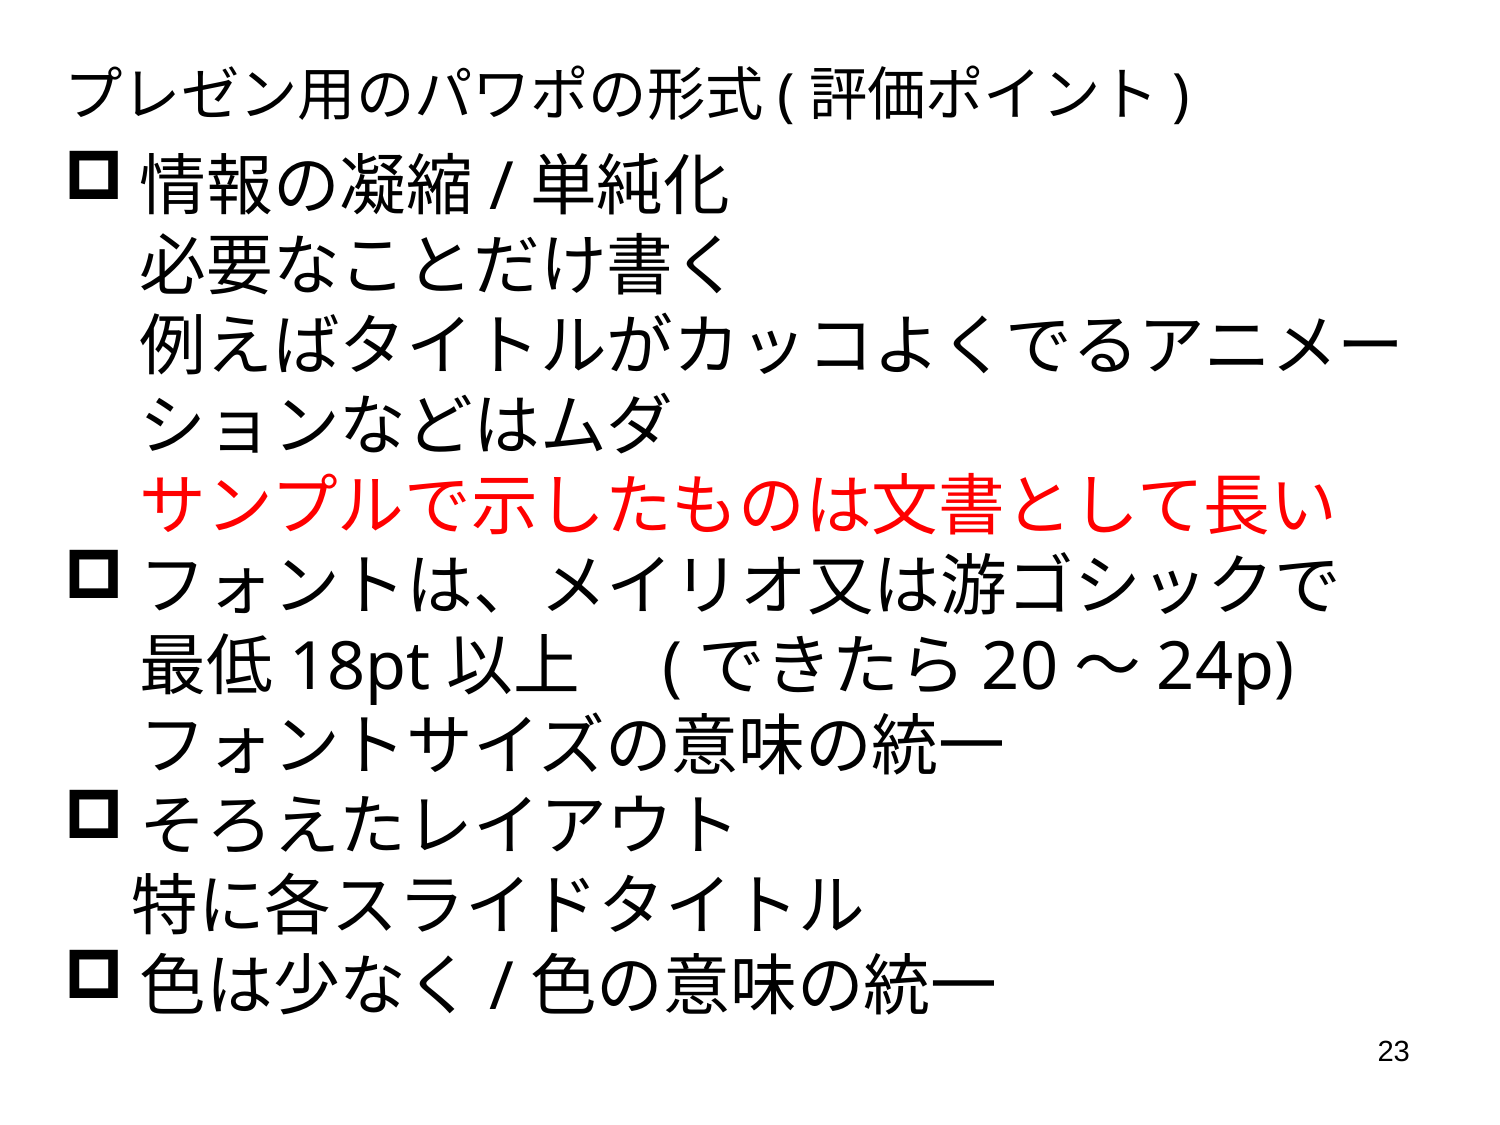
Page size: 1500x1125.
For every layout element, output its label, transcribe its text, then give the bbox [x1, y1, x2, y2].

text_box 情報の凝縮/単純化 必要なことだけ書く 例えばタイトルがカッコよくでるアニメーションなどはムダ サンプルで示したものは文書として長い フォントは、メイリオ又は游ゴシックで 最低18pt以上 (できたら20～24p) フォントサイズの意味の統一 そろえたレイアウト 特に各スライドタイトル 色は少なく/色の意味の統一 [50, 135, 1440, 1031]
text_box プレゼン用のパワポの形式(評価ポイント) [49, 50, 1500, 135]
slide_number 23 [1074, 1031, 1425, 1103]
